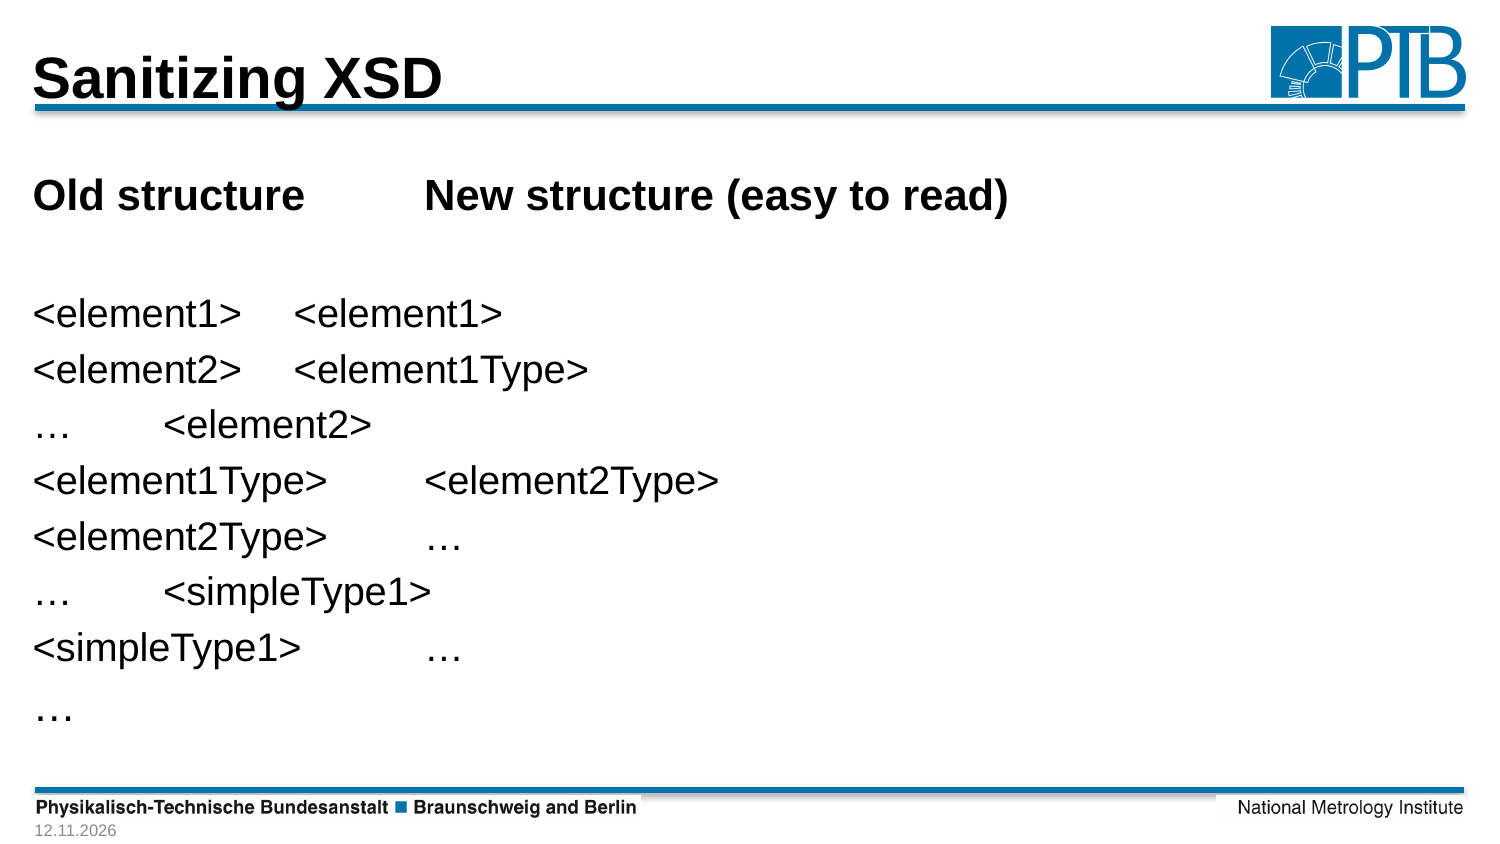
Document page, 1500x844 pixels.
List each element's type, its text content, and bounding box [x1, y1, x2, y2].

title Sanitizing XSD [17, 26, 1459, 123]
list Old structure New structure (easy to read) <element1> <element1> <element2> <element1Type> … <element2> <element1Type> <element2Type> <element2Type> … … <simpleType1> <simpleType1> … … [17, 159, 1459, 780]
picture [1459, 26, 1467, 75]
picture [1216, 795, 1465, 819]
picture [33, 795, 641, 815]
picture [1459, 80, 1467, 98]
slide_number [19, 815, 669, 844]
